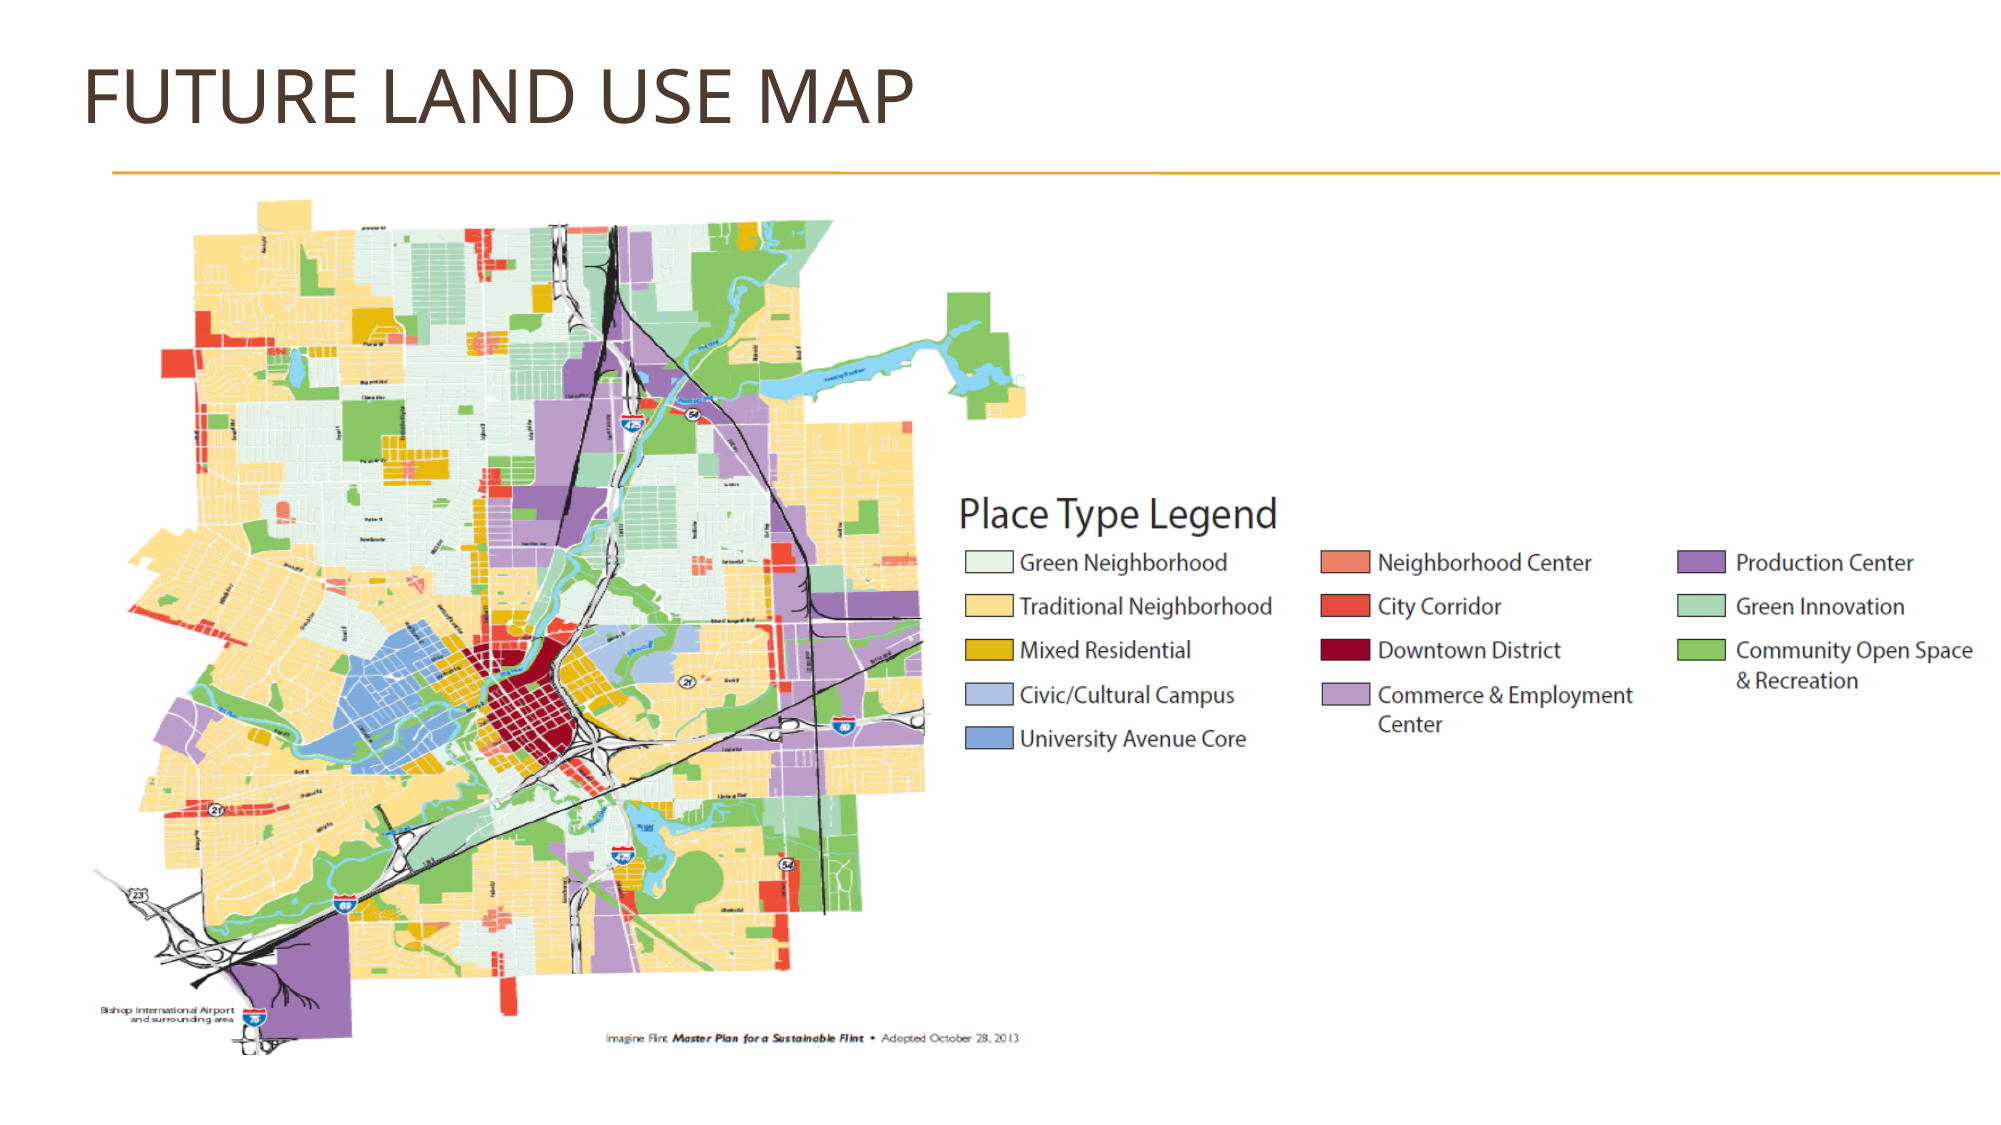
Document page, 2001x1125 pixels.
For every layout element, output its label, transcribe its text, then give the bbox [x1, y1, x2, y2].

title Future land use map [66, 24, 1967, 163]
picture [129, 131, 2000, 1119]
picture [67, 196, 127, 1055]
